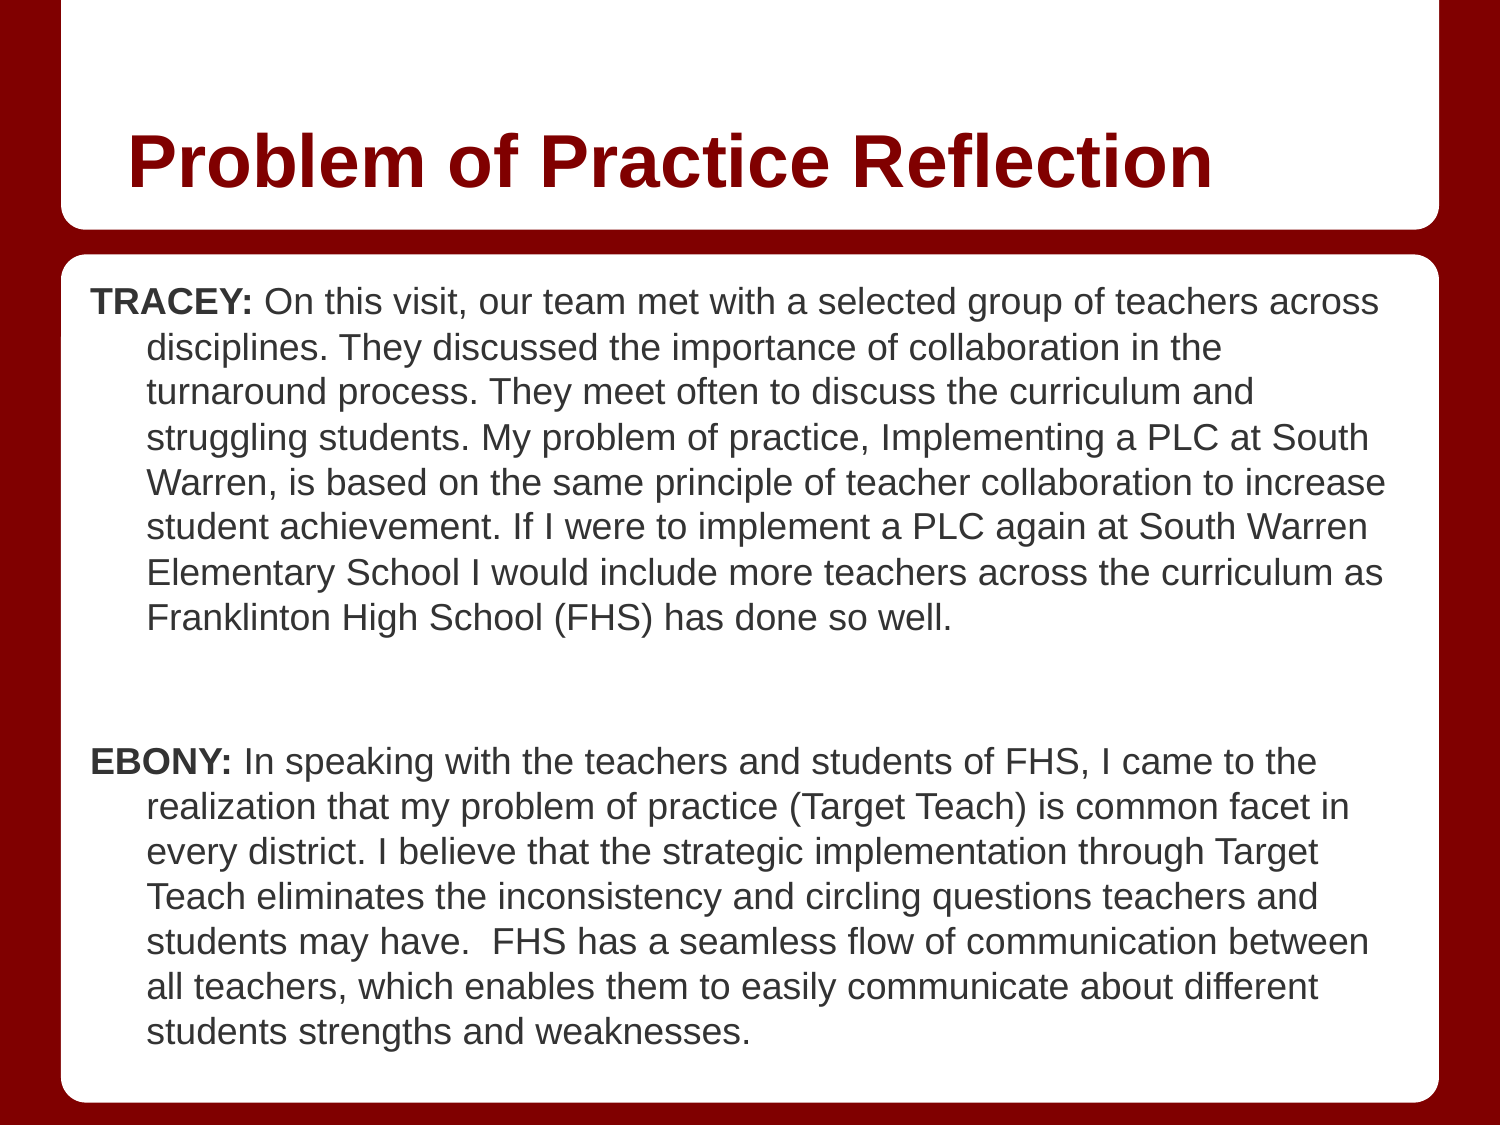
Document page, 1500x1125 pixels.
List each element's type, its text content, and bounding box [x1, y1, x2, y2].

title Problem of Practice Reflection [75, 0, 1425, 218]
list TRACEY: On this visit, our team met with a selected group of teachers across disciplines. They discussed the importance of collaboration in the turnaround process. They meet often to discuss the curriculum and struggling students. My problem of practice, Implementing a PLC at South Warren, is based on the same principle of teacher collaboration to increase student achievement. If I were to implement a PLC again at South Warren Elementary School I would include more teachers across the curriculum as Franklinton High School (FHS) has done so well. EBONY: In speaking with the teachers and students of FHS, I came to the realization that my problem of practice (Target Teach) is common facet in every district. I believe that the strategic implementation through Target Teach eliminates the inconsistency and circling questions teachers and students may have. FHS has a seamless flow of communication between all teachers, which enables them to easily communicate about different students strengths and weaknesses. [75, 262, 1425, 1068]
